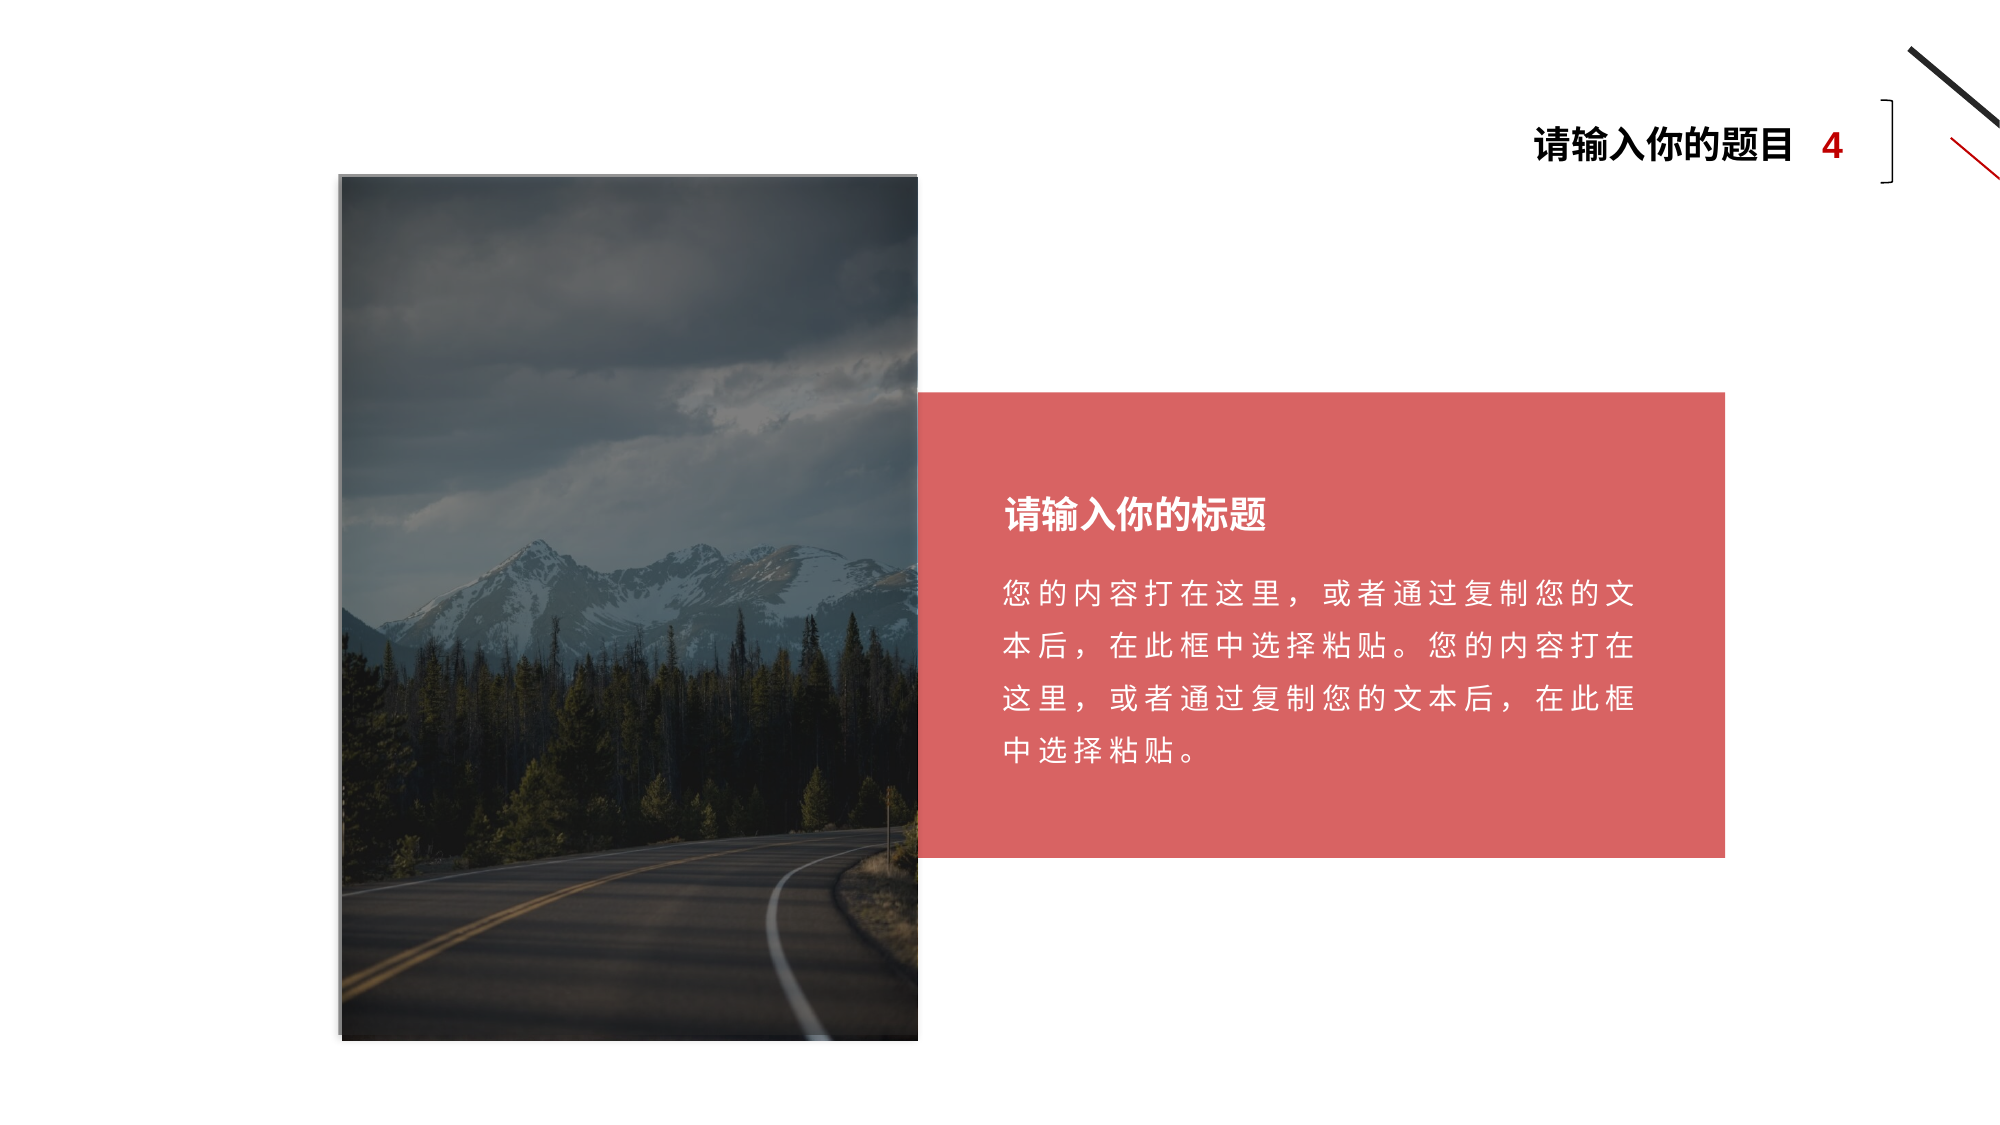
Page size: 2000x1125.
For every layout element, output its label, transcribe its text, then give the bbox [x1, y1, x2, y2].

text_box [922, 390, 1727, 860]
text_box [1880, 99, 1894, 184]
text_box 请输入你的标题 [989, 483, 1282, 544]
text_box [1909, 48, 2000, 192]
text_box 请输入你的题目 4 [1518, 113, 1858, 174]
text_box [338, 173, 918, 1041]
text_box 您的内容打在这里，或者通过复制您的文本后，在此框中选择粘贴。您的内容打在这里，或者通过复制您的文本后，在此框中选择粘贴。 [988, 550, 1674, 828]
